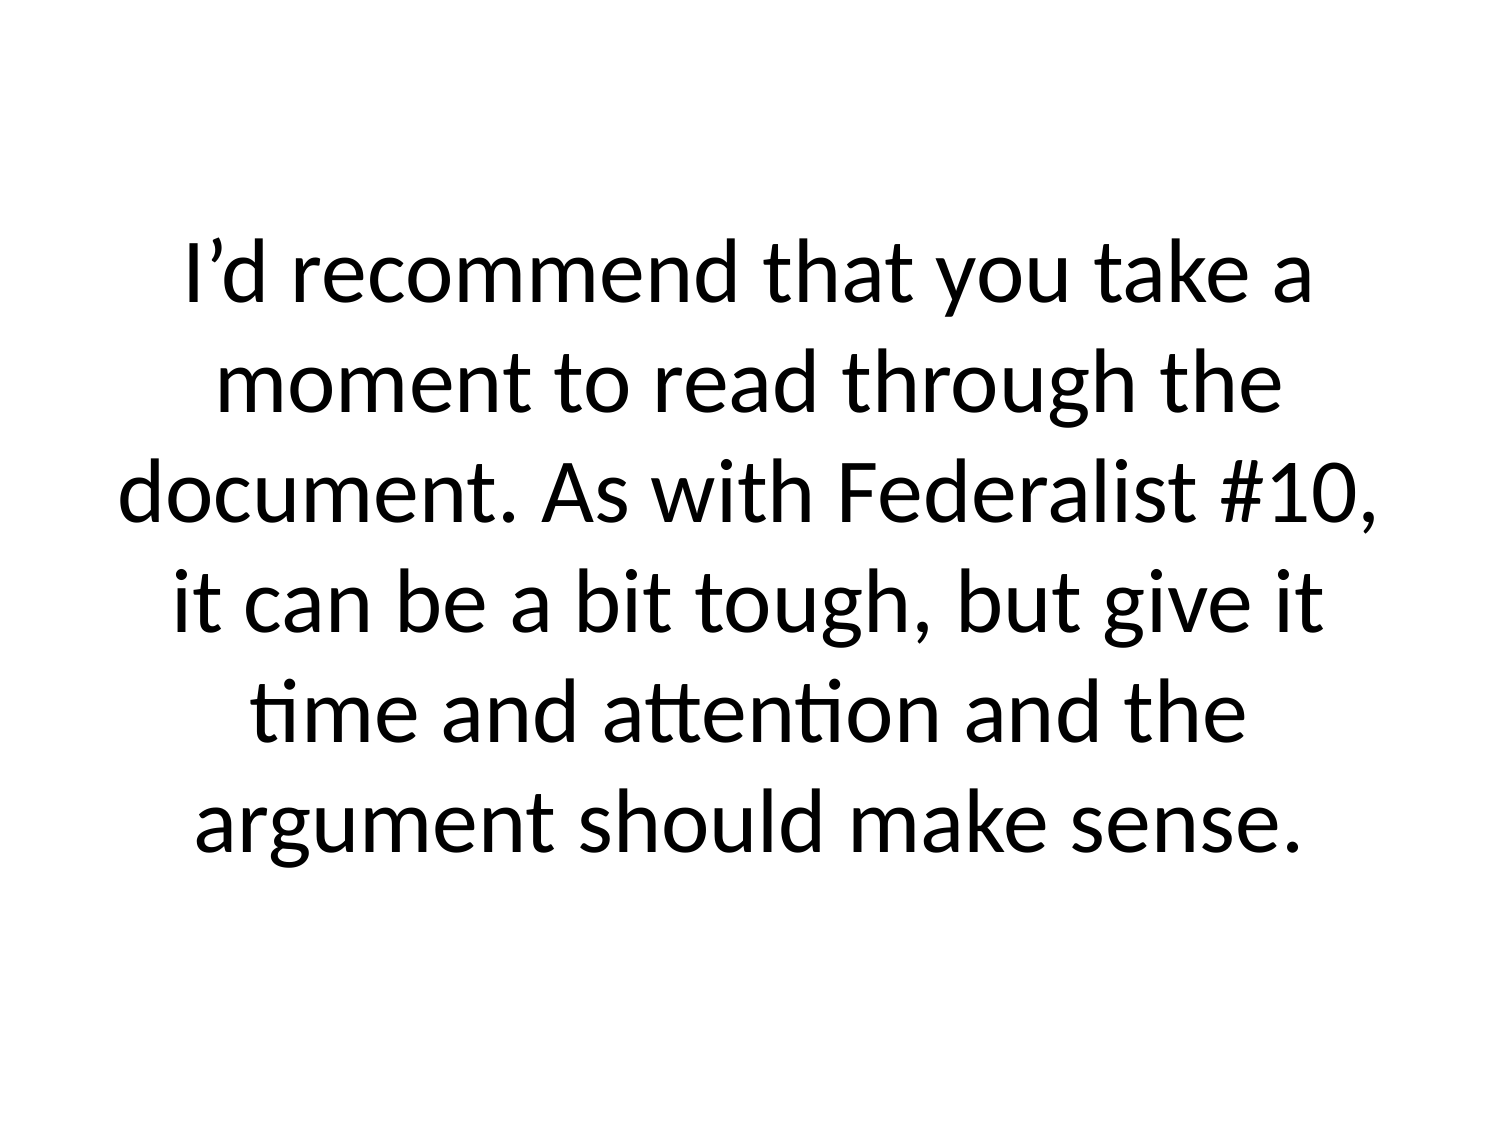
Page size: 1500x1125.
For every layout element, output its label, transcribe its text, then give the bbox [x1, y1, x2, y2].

title I’d recommend that you take a moment to read through the document. As with Federalist #10, it can be a bit tough, but give it time and attention and the argument should make sense. [74, 44, 1426, 1038]
